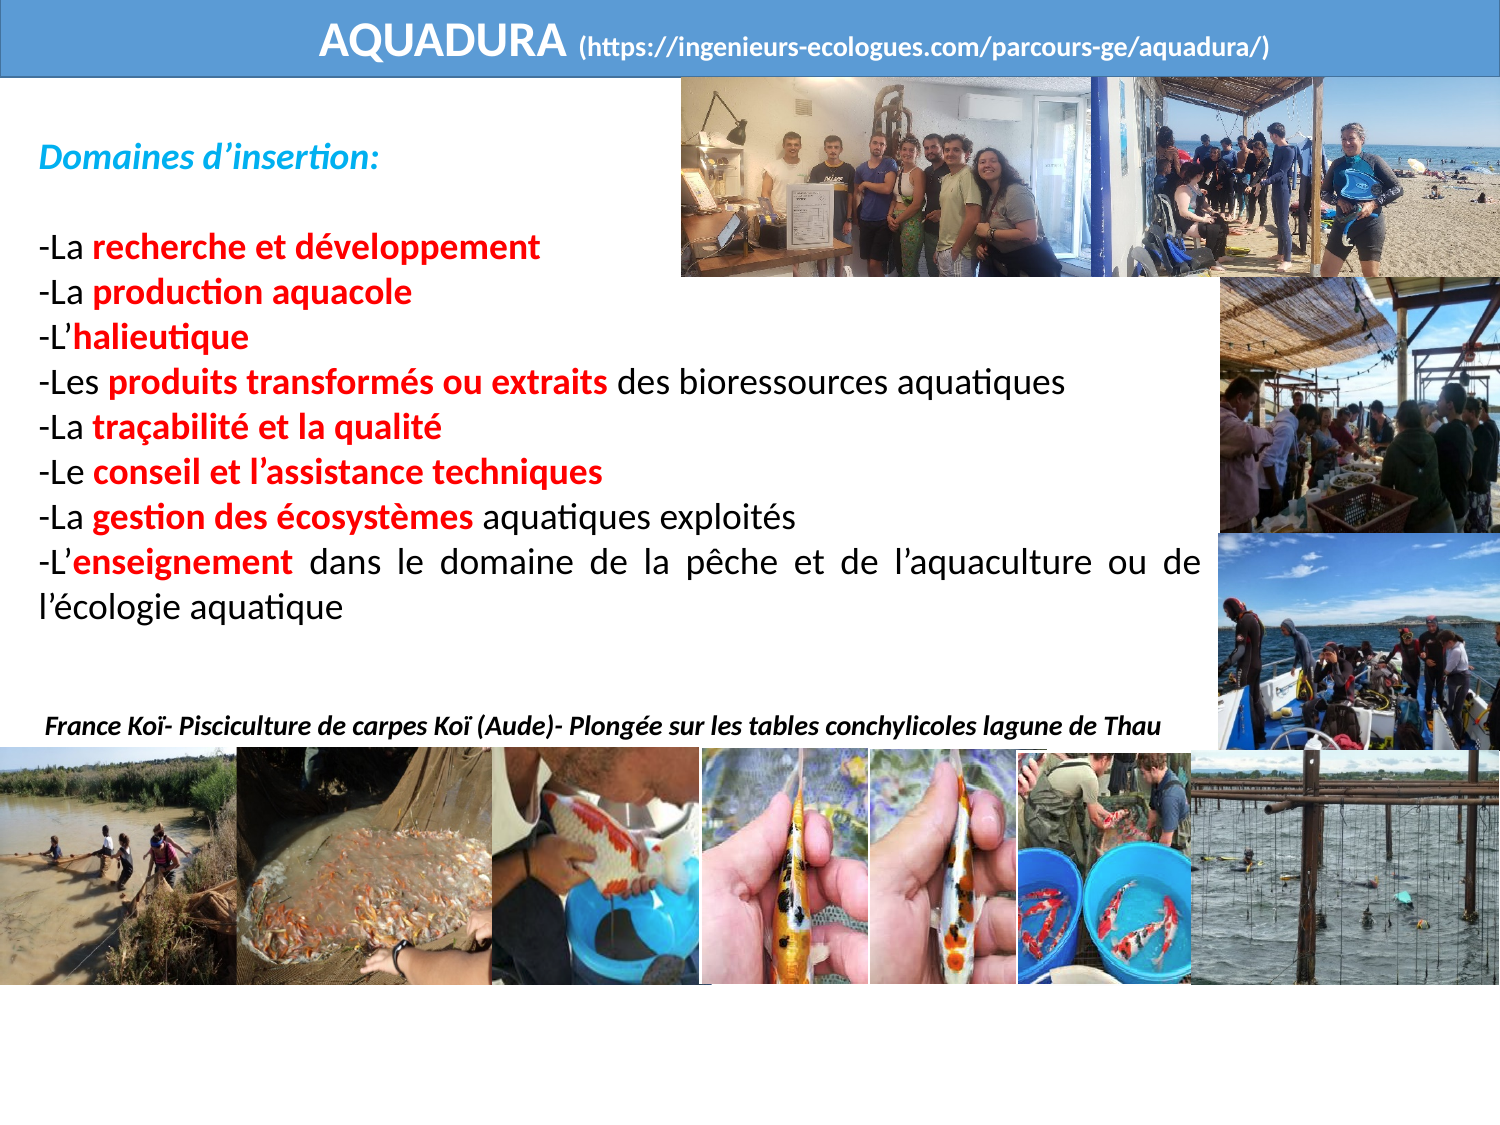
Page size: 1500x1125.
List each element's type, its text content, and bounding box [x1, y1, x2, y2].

picture [0, 77, 1500, 986]
text_box AQUADURA (https://ingenieurs-ecologues.com/parcours-ge/aquadura/) [44, 0, 1500, 75]
text_box France Koï- Pisciculture de carpes Koï (Aude)- Plongée sur les tables conchylicoles lagune de Thau [0, 700, 1218, 749]
text_box [0, 0, 1500, 78]
text_box Domaines d’insertion: -La recherche et développement -La production aquacole -L’halieutique -Les produits transformés ou extraits des bioressources aquatiques -La traçabilité et la qualité -Le conseil et l’assistance techniques -La gestion des écosystèmes aquatiques exploités -L’enseignement dans le domaine de la pêche et de l’aquaculture ou de l’écologie aquatique [23, 124, 1218, 680]
